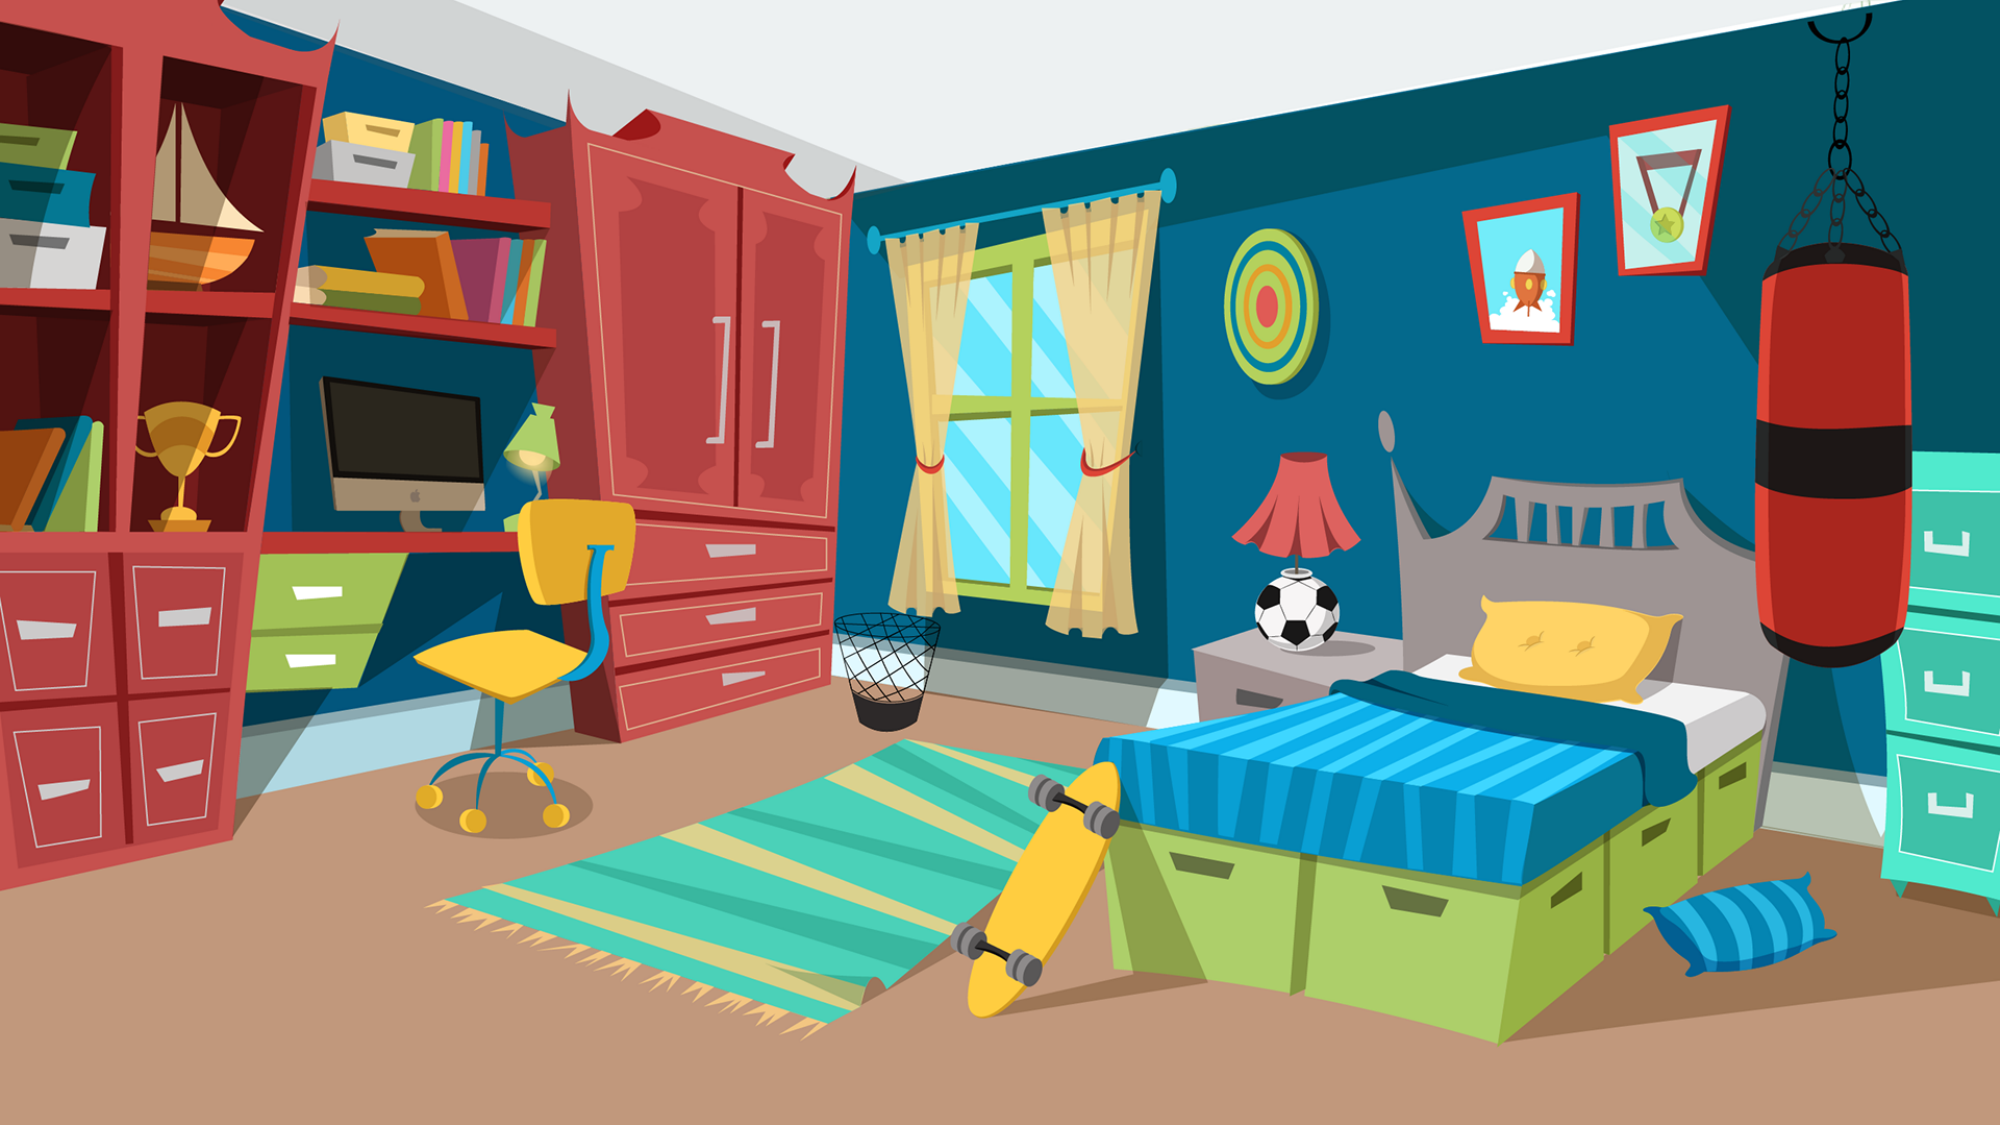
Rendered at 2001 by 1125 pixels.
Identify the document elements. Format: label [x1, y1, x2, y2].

list [0, 0, 2000, 1125]
